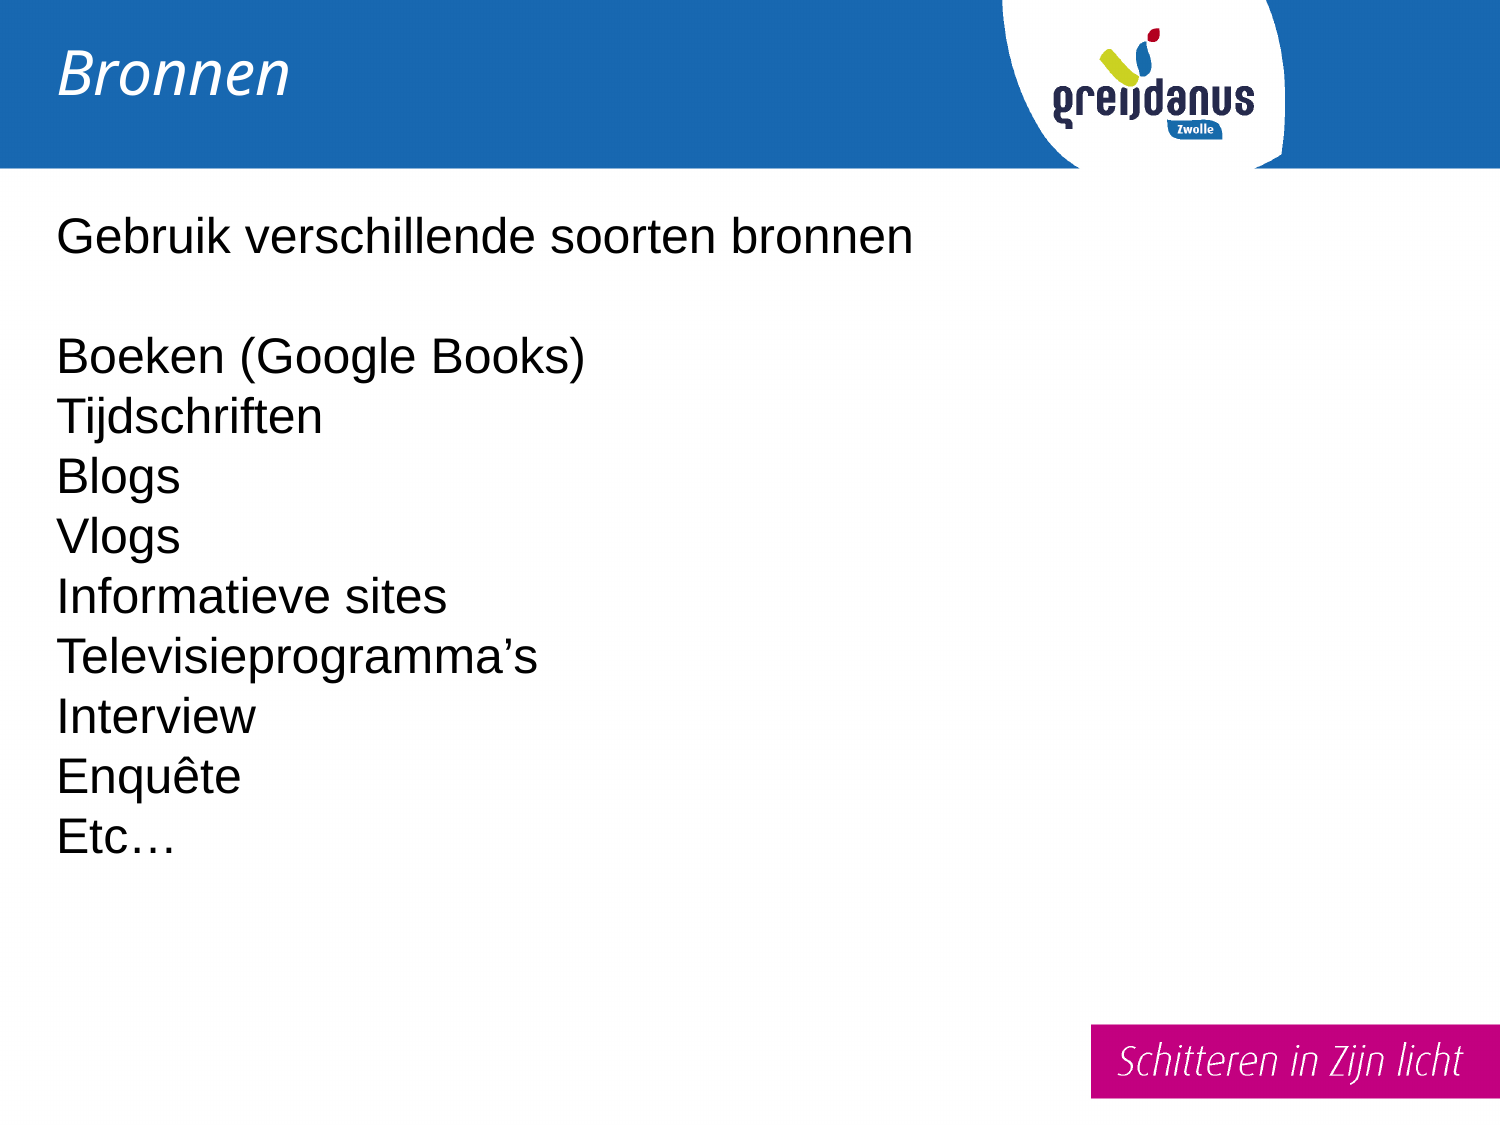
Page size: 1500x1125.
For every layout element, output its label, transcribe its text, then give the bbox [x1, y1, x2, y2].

title Bronnen [41, 25, 975, 138]
subtitle Gebruik verschillende soorten bronnen Boeken (Google Books) Tijdschriften Blogs Vlogs Informatieve sites Televisieprogramma’s Interview Enquête Etc… [41, 196, 1388, 1000]
picture [0, 0, 1500, 1125]
